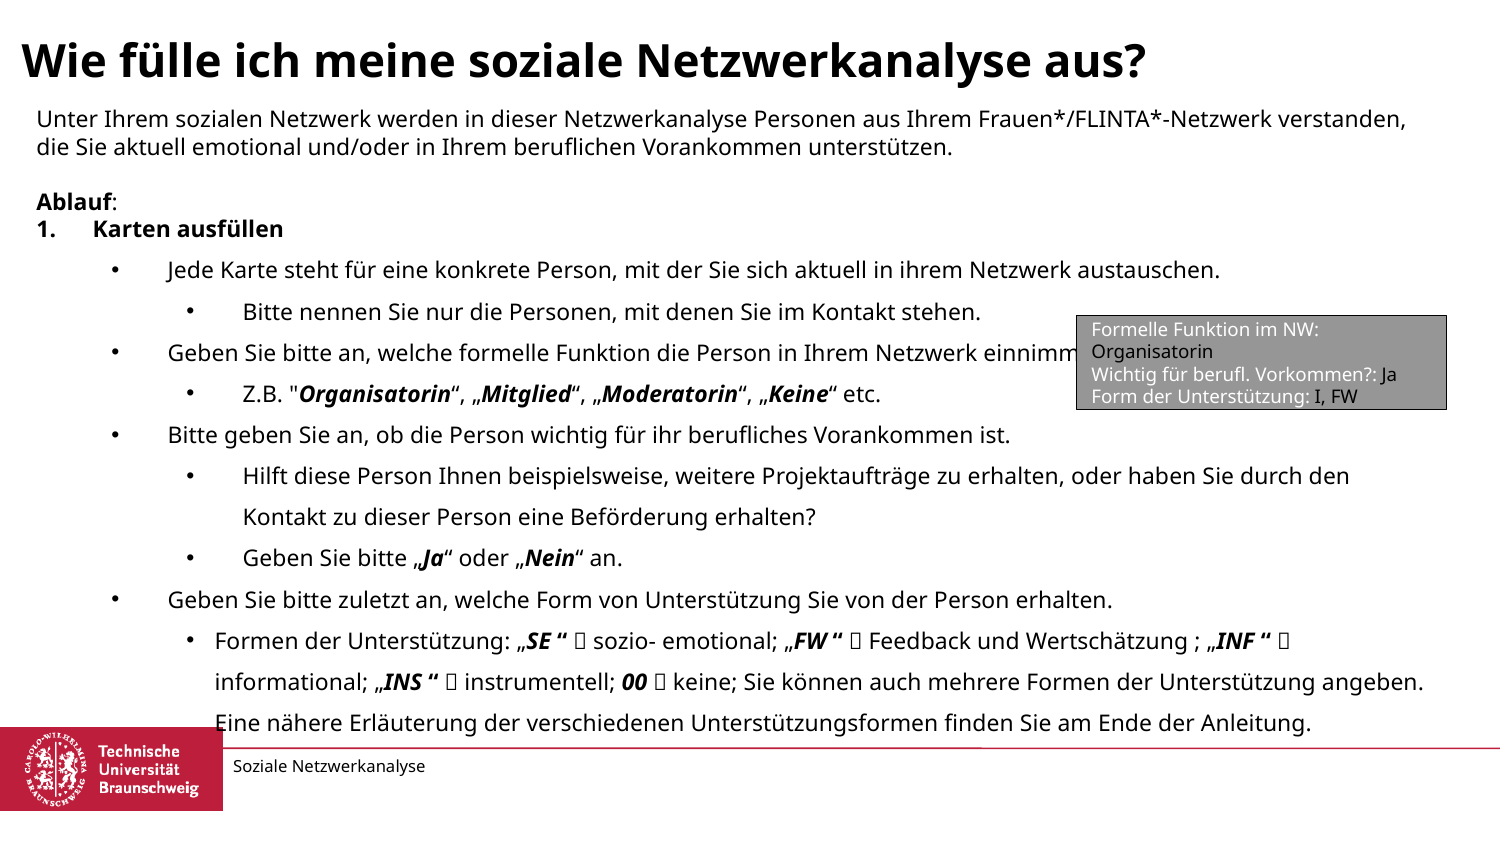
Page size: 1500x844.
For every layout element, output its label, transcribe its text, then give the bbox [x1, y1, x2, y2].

picture [0, 727, 223, 811]
title Wie fülle ich meine soziale Netzwerkanalyse aus? [21, 0, 1396, 88]
text_box Unter Ihrem sozialen Netzwerk werden in dieser Netzwerkanalyse Personen aus Ihrem Frauen*/FLINTA*-Netzwerk verstanden, die Sie aktuell emotional und/oder in Ihrem beruflichen Vorankommen unterstützen. Ablauf: Karten ausfüllen Jede Karte steht für eine konkrete Person, mit der Sie sich aktuell in ihrem Netzwerk austauschen. Bitte nennen Sie nur die Personen, mit denen Sie im Kontakt stehen. Geben Sie bitte an, welche formelle Funktion die Person in Ihrem Netzwerk einnimmt. Z.B. "Organisatorin“, „Mitglied“, „Moderatorin“, „Keine“ etc. Bitte geben Sie an, ob die Person wichtig für ihr berufliches Vorankommen ist. Hilft diese Person Ihnen beispielsweise, weitere Projektaufträge zu erhalten, oder haben Sie durch den Kontakt zu dieser Person eine Beförderung erhalten? Geben Sie bitte „Ja“ oder „Nein“ an. Geben Sie bitte zuletzt an, welche Form von Unterstützung Sie von der Person erhalten. Formen der Unterstützung: „SE “  sozio- emotional; „FW “  Feedback und Wertschätzung ; „INF “  informational; „INS “  instrumentell; 00  keine; Sie können auch mehrere Formen der Unterstützung angeben. Eine nähere Erläuterung der verschiedenen Unterstützungsformen finden Sie am Ende der Anleitung. [21, 97, 1445, 744]
text_box Formelle Funktion im NW: Organisatorin Wichtig für berufl. Vorkommen?: Ja Form der Unterstützung: I, FW [1075, 314, 1448, 411]
